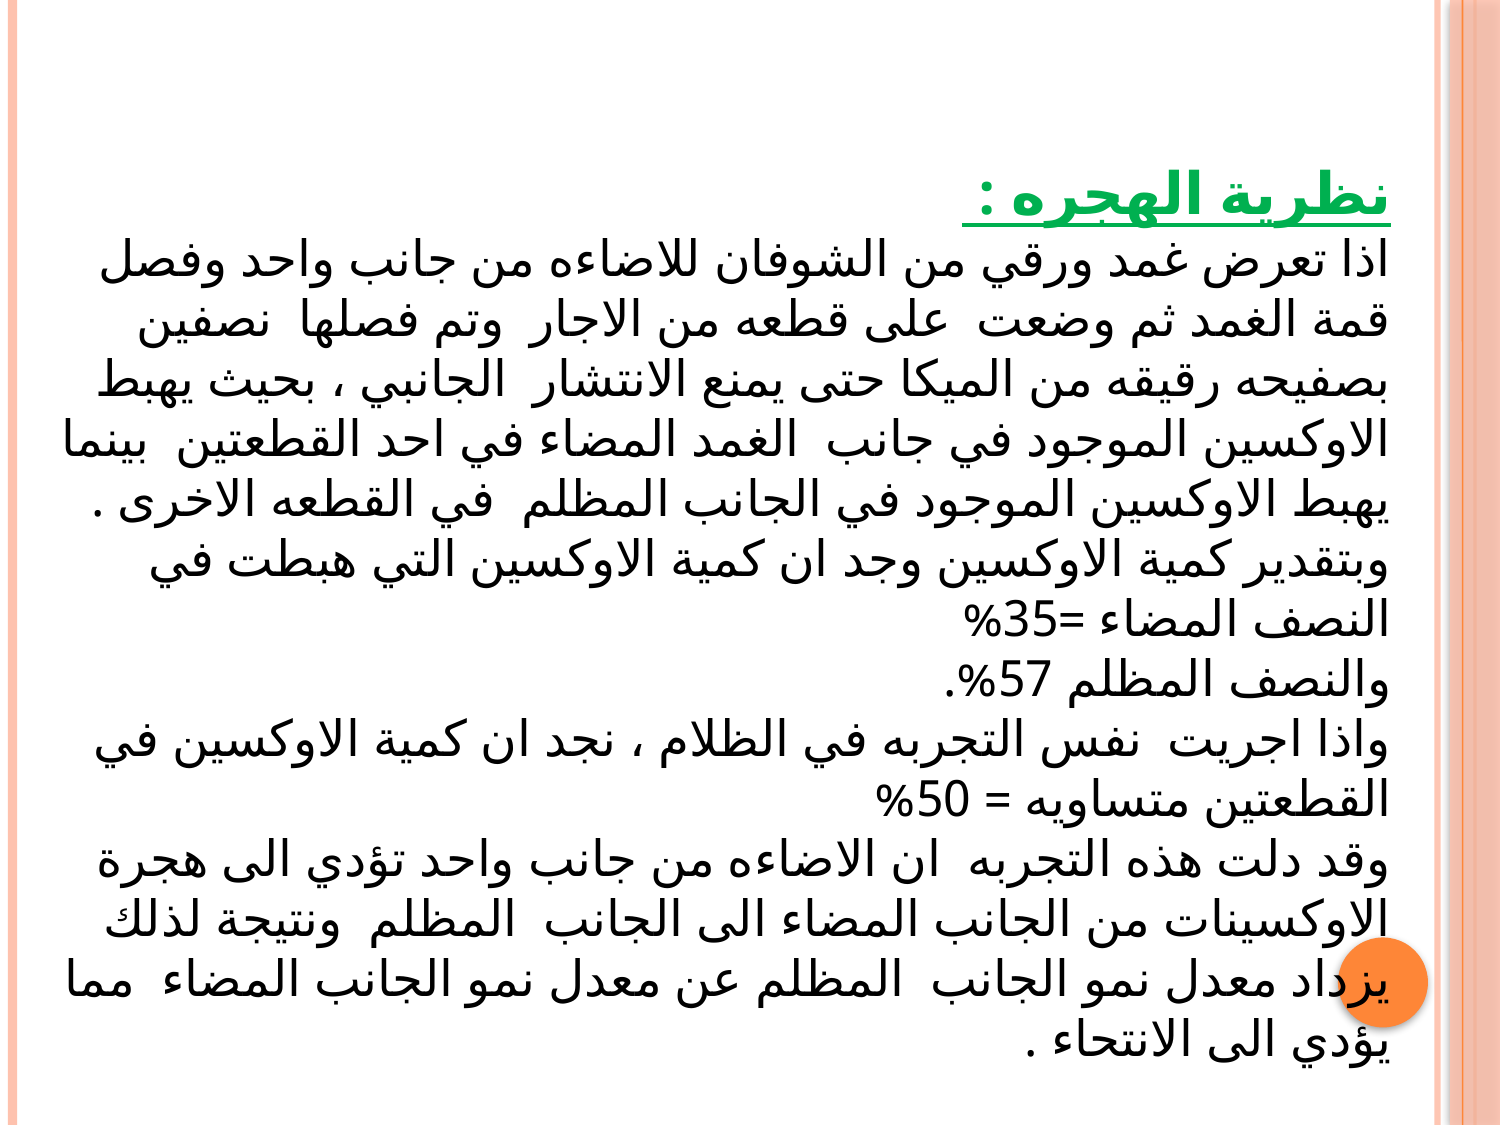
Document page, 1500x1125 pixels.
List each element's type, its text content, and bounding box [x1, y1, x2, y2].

text_box نظرية الهجره : اذا تعرض غمد ورقي من الشوفان للاضاءه من جانب واحد وفصل قمة الغمد ثم وضعت على قطعه من الاجار وتم فصلها نصفين بصفيحه رقيقه من الميكا حتى يمنع الانتشار الجانبي ، بحيث يهبط الاوكسين الموجود في جانب الغمد المضاء في احد القطعتين بينما يهبط الاوكسين الموجود في الجانب المظلم في القطعه الاخرى . وبتقدير كمية الاوكسين وجد ان كمية الاوكسين التي هبطت في النصف المضاء =35% والنصف المظلم 57%. واذا اجريت نفس التجربه في الظلام ، نجد ان كمية الاوكسين في القطعتين متساويه = 50% وقد دلت هذه التجربه ان الاضاءه من جانب واحد تؤدي الى هجرة الاوكسينات من الجانب المضاء الى الجانب المظلم ونتيجة لذلك يزداد معدل نمو الجانب المظلم عن معدل نمو الجانب المضاء مما يؤدي الى الانتحاء . [41, 149, 1407, 1074]
